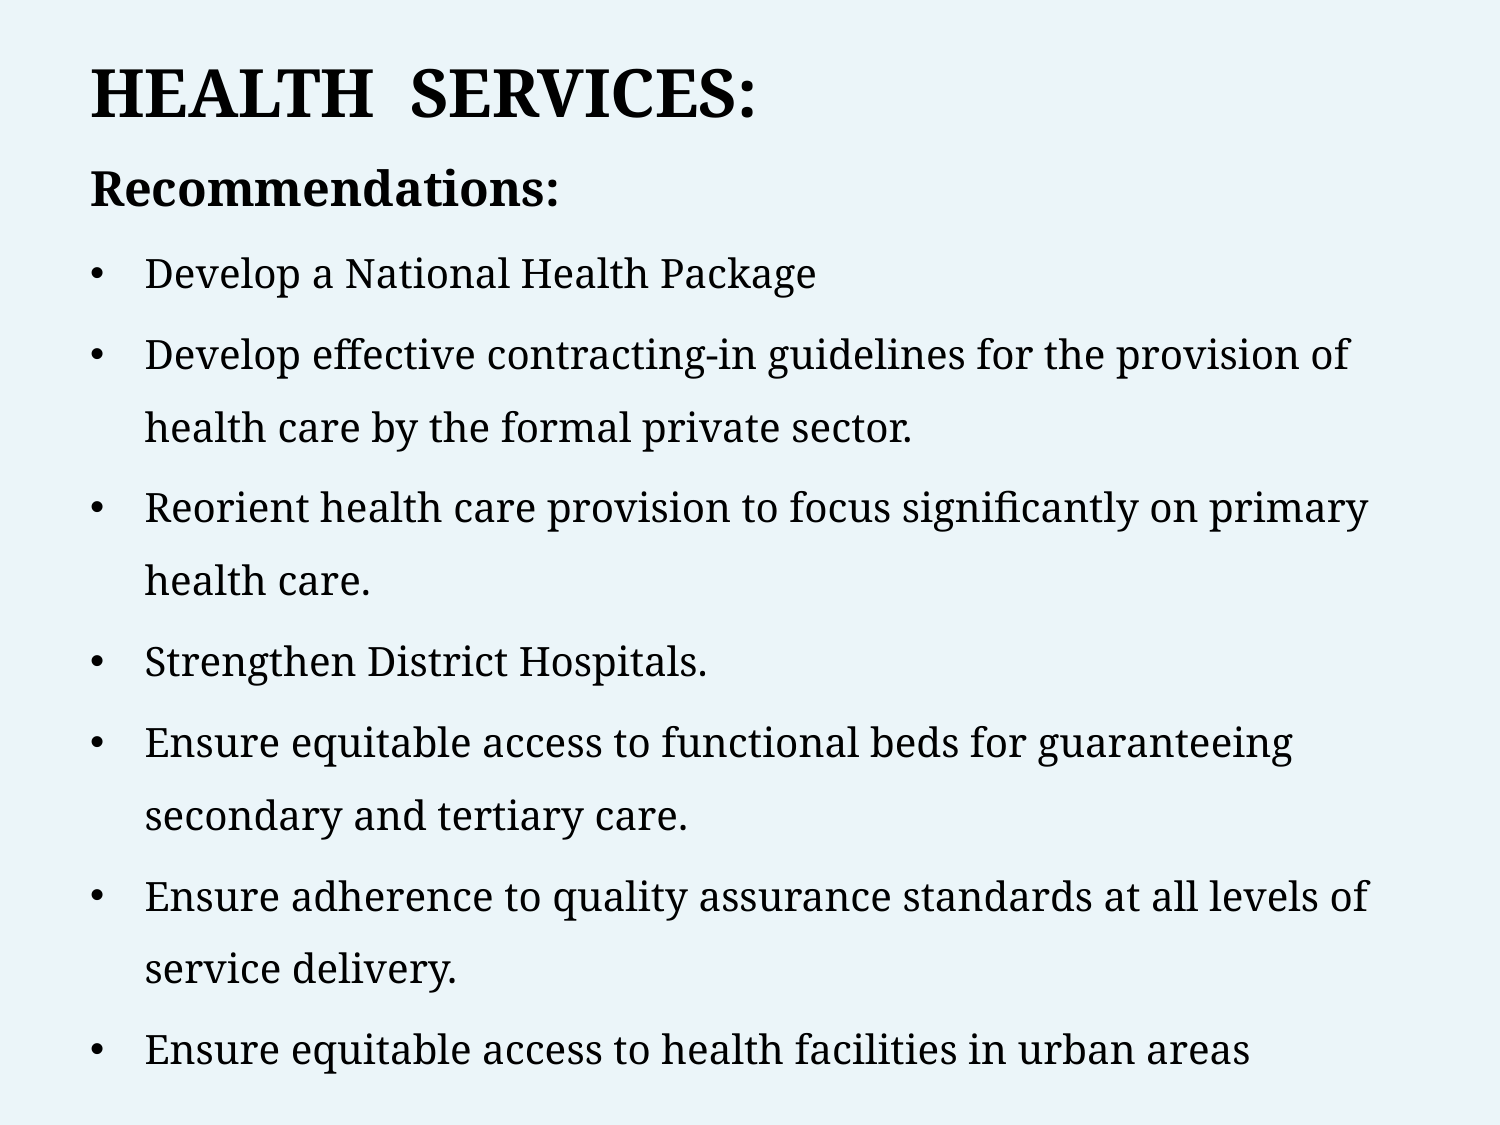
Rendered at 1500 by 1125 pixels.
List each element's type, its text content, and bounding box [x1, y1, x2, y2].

list Recommendations: Develop a National Health Package Develop effective contracting-in guidelines for the provision of health care by the formal private sector. Reorient health care provision to focus significantly on primary health care. Strengthen District Hospitals. Ensure equitable access to functional beds for guaranteeing secondary and tertiary care. Ensure adherence to quality assurance standards at all levels of service delivery. Ensure equitable access to health facilities in urban areas [75, 149, 1463, 1088]
title HEALTH SERVICES: [75, 75, 1338, 149]
